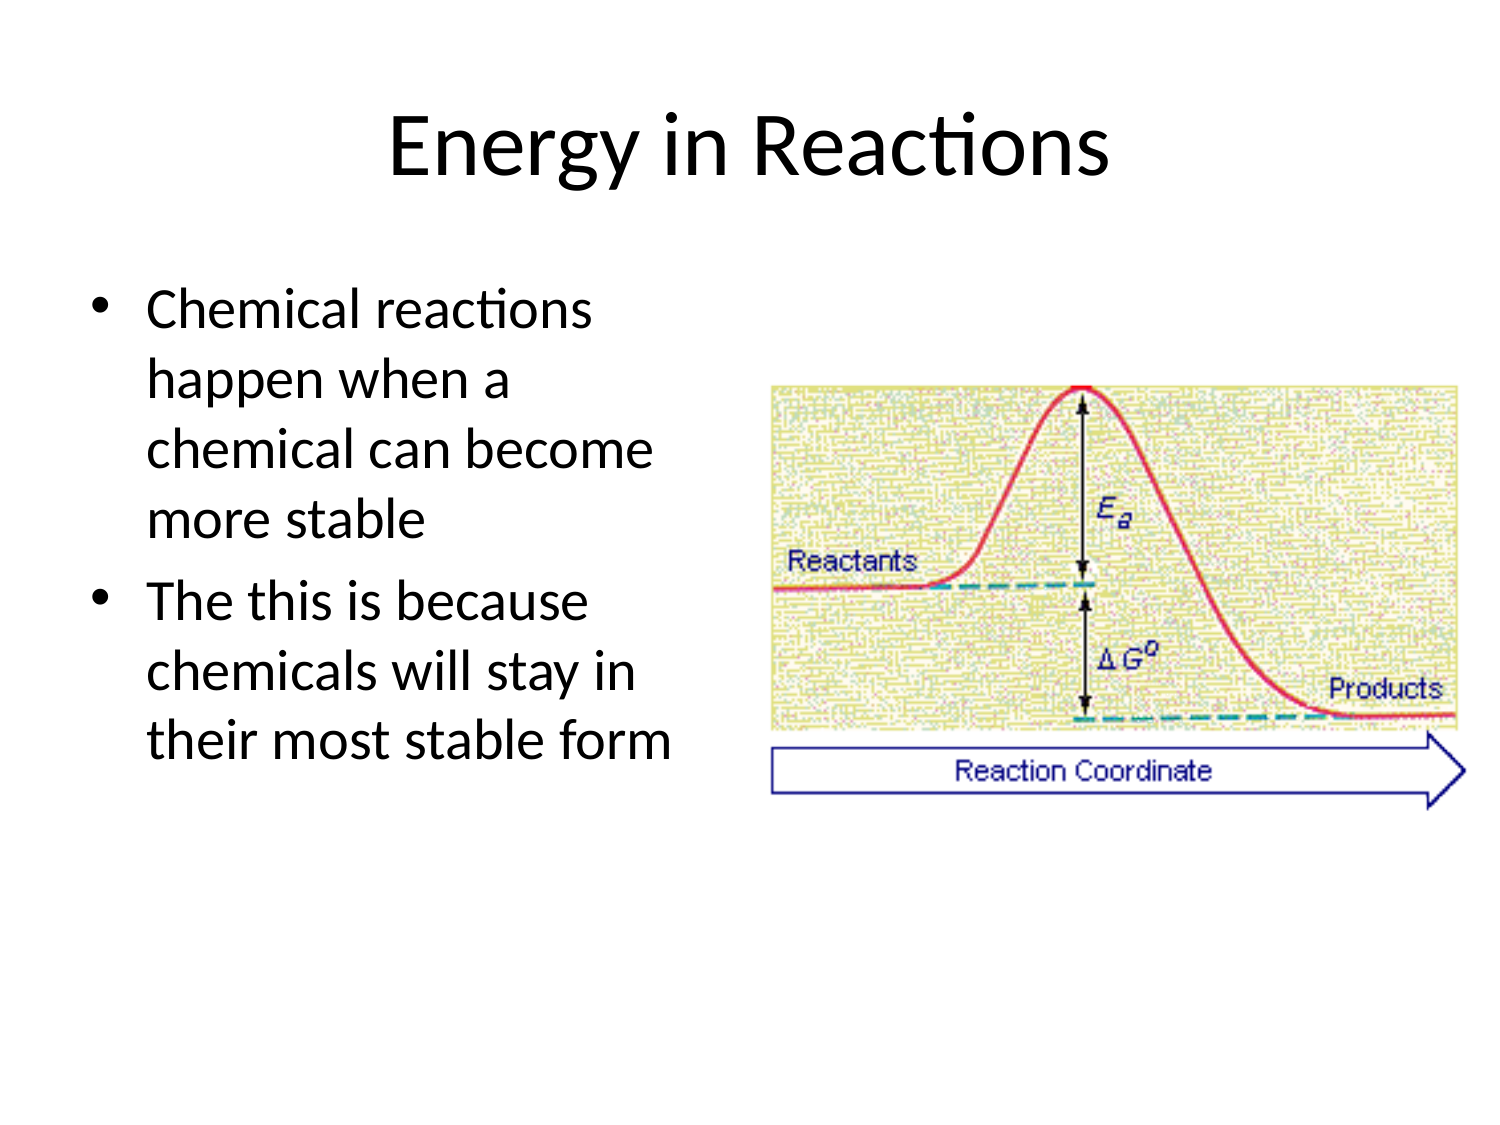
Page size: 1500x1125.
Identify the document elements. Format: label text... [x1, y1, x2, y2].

title Energy in Reactions [75, 45, 1425, 233]
list Chemical reactions happen when a chemical can become more stable The this is because chemicals will stay in their most stable form [75, 262, 738, 1005]
picture [737, 362, 1476, 819]
